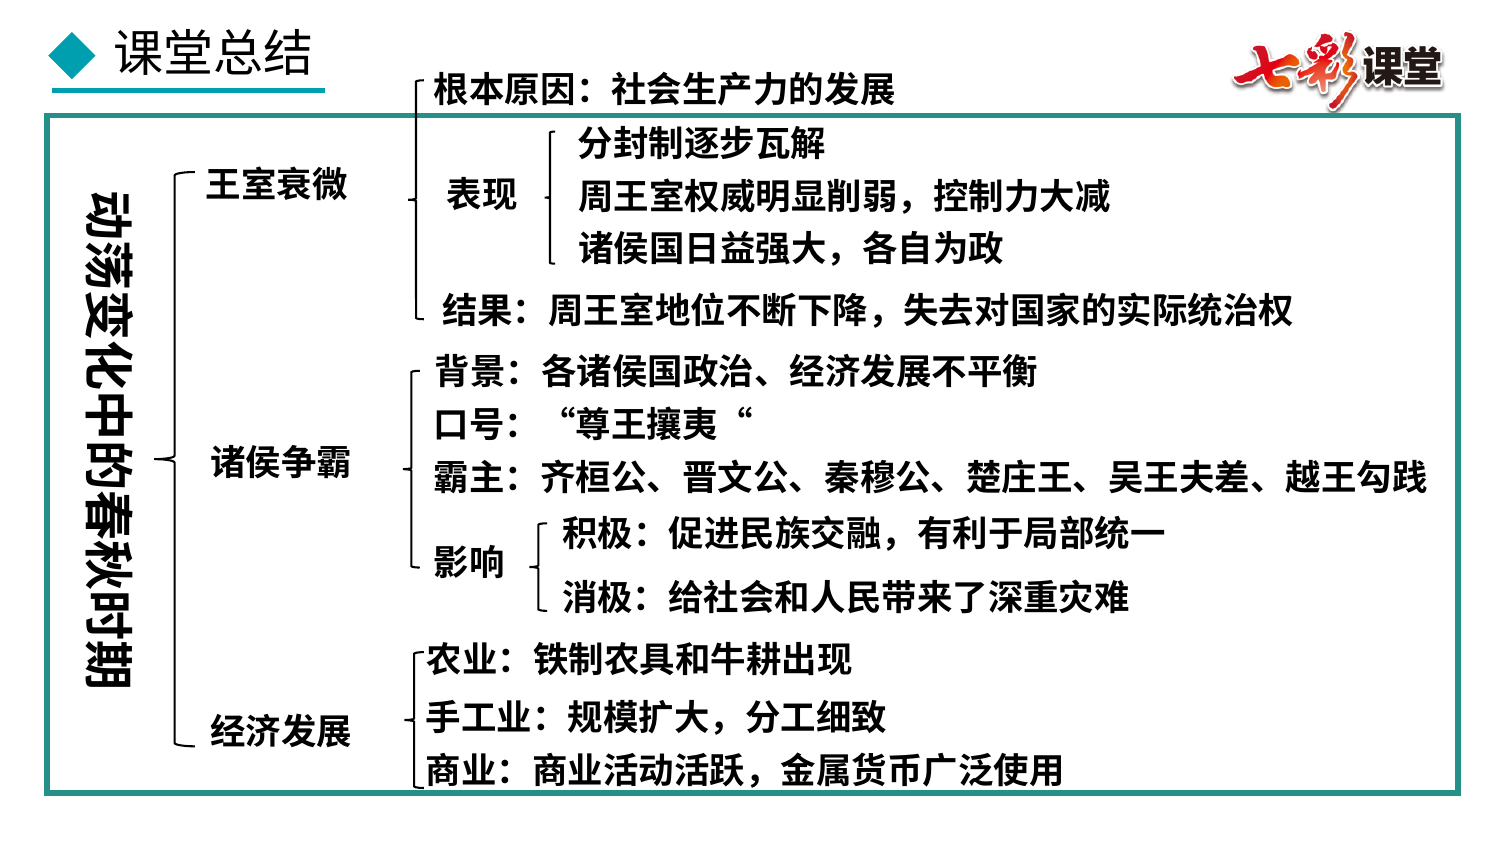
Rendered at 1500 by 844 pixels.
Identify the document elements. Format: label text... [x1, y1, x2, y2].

text_box [408, 79, 424, 321]
text_box 诸侯争霸 [195, 432, 410, 491]
text_box 霸主：齐桓公、晋文公、秦穆公、楚庄王、吴王夫差、越王勾践 [420, 447, 1459, 505]
text_box [529, 522, 548, 612]
text_box 积极：促进民族交融，有利于局部统一 [547, 503, 1189, 561]
picture [1228, 26, 1449, 113]
text_box 分封制逐步瓦解 [562, 113, 862, 171]
text_box 农业：铁制农具和牛耕出现 [411, 629, 884, 687]
text_box 表现 [431, 164, 539, 223]
text_box 背景：各诸侯国政治、经济发展不平衡 [419, 341, 1068, 399]
text_box 影响 [418, 532, 530, 590]
text_box 商业：商业活动活跃，金属货币广泛使用 [410, 740, 1113, 799]
text_box 消极：给社会和人民带来了深重灾难 [547, 567, 1174, 626]
text_box 根本原因：社会生产力的发展 [418, 59, 976, 160]
text_box 周王室权威明显削弱，控制力大减 [563, 166, 1145, 224]
text_box 结果：周王室地位不断下降，失去对国家的实际统治权 [427, 281, 1316, 339]
text_box 动荡变化中的春秋时期 [64, 182, 156, 702]
text_box 经济发展 [194, 701, 386, 759]
text_box [544, 130, 556, 265]
text_box 口号：“尊王攘夷“ [420, 394, 840, 452]
text_box [402, 369, 420, 569]
text_box 手工业：规模扩大，分工细致 [424, 687, 919, 746]
text_box [404, 651, 424, 790]
text_box 诸侯国日益强大，各自为政 [563, 219, 1044, 277]
text_box [154, 170, 195, 748]
text_box 王室衰微 [190, 154, 382, 212]
